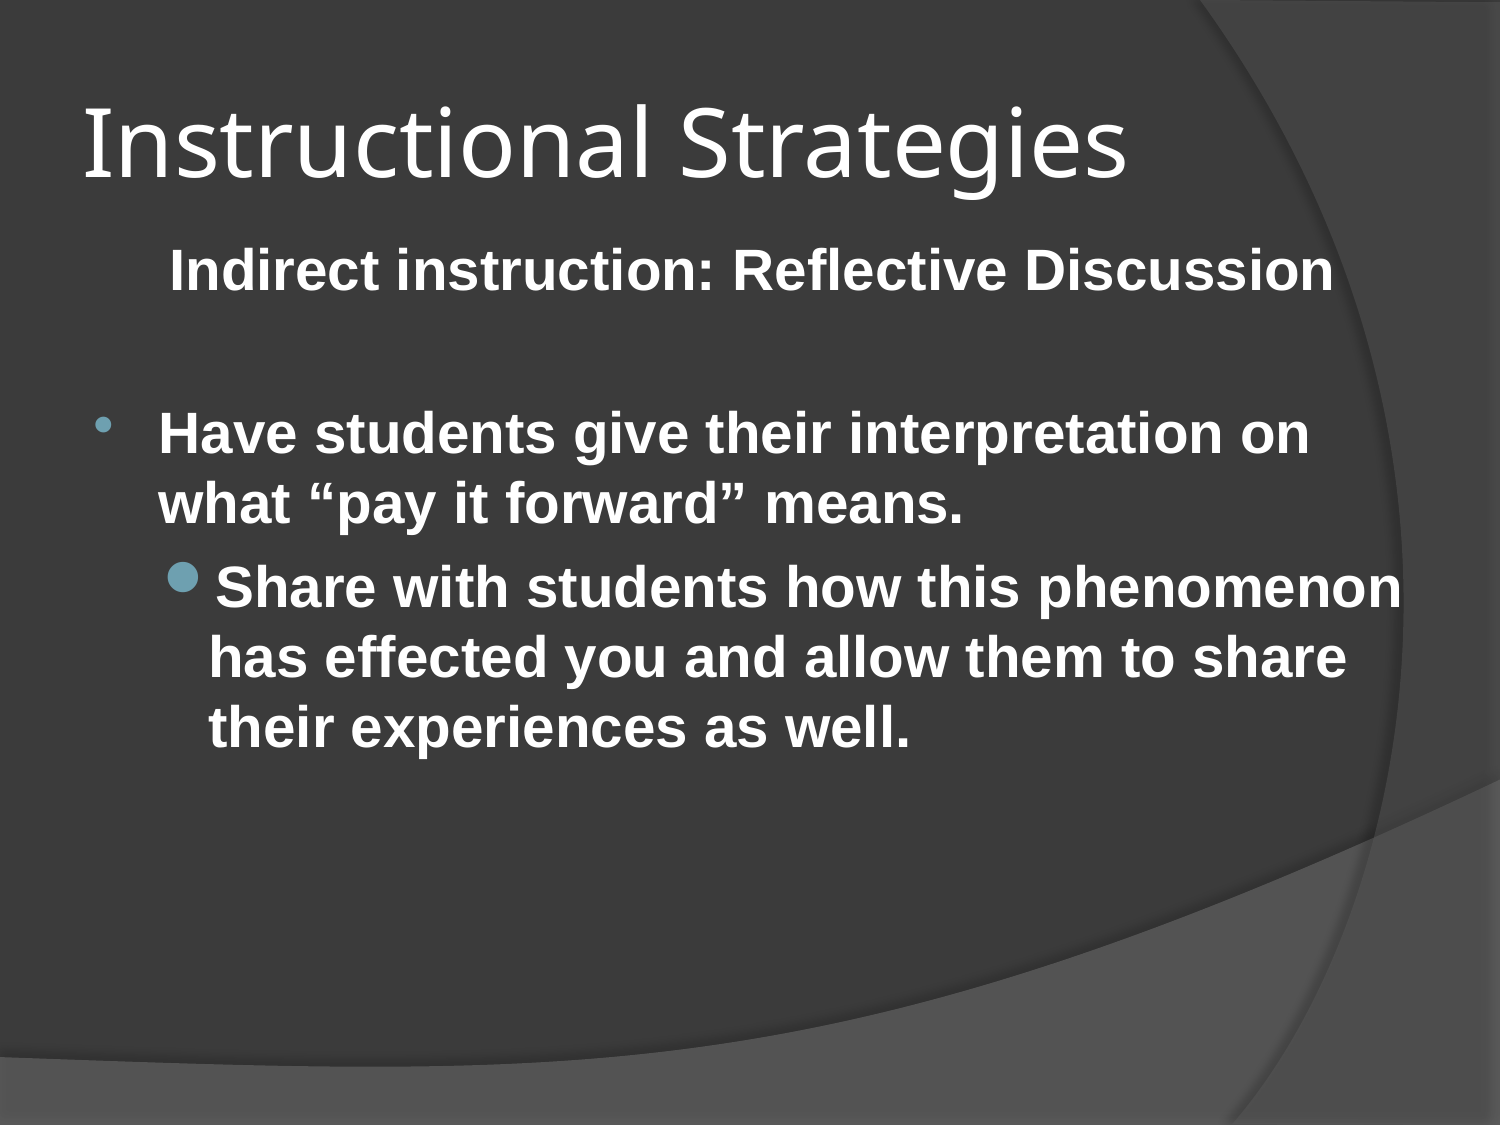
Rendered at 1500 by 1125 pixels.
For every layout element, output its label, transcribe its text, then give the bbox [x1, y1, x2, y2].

list Indirect instruction: Reflective Discussion Have students give their interpretation on what “pay it forward” means. Share with students how this phenomenon has effected you and allow them to share their experiences as well. [75, 224, 1425, 1075]
title Instructional Strategies [75, 45, 1300, 224]
